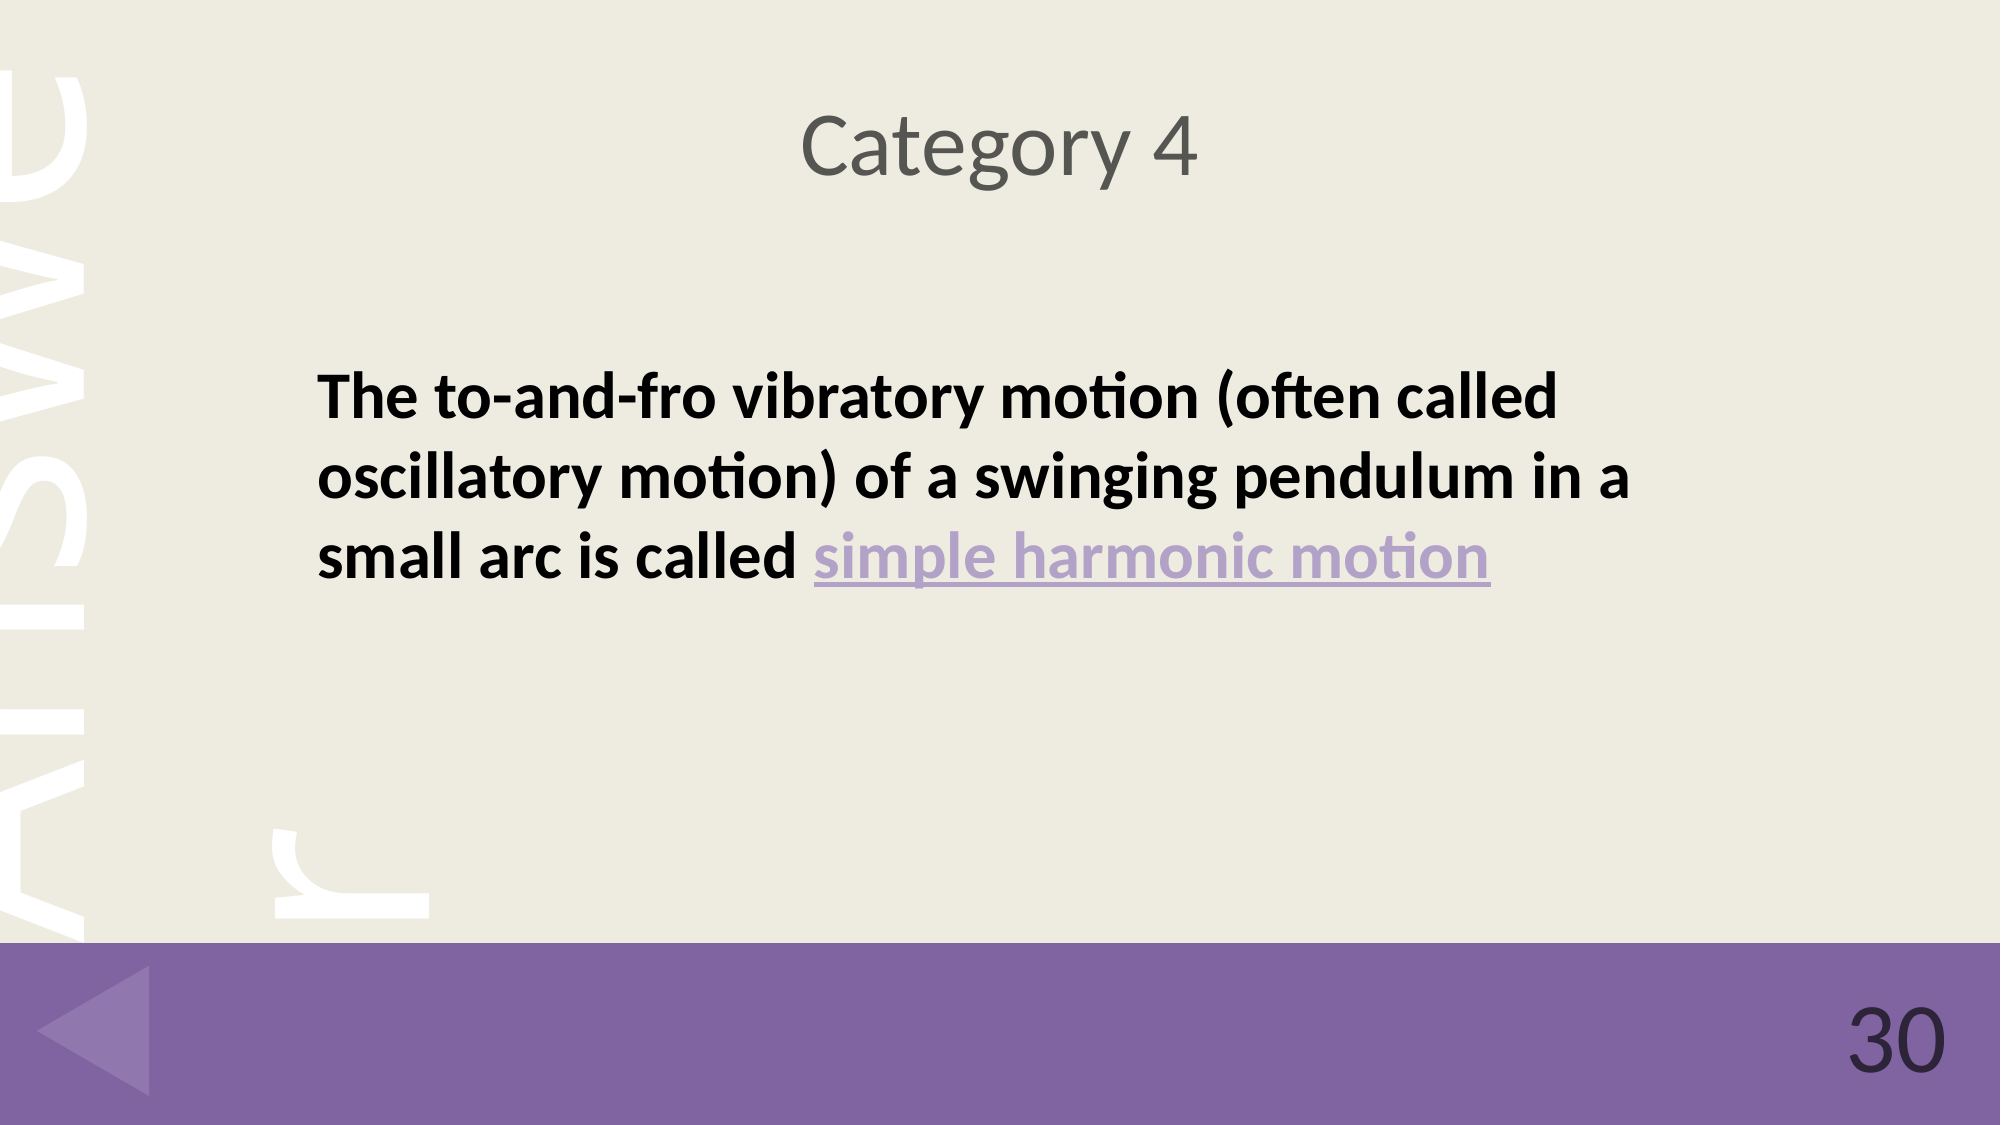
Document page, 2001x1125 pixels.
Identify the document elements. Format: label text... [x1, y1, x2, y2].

list The to-and-fro vibratory motion (often called oscillatory motion) of a swinging pendulum in a small arc is called simple harmonic motion [302, 307, 1760, 636]
list 30 [1494, 967, 1963, 1097]
title Category 4 [99, 45, 1900, 233]
